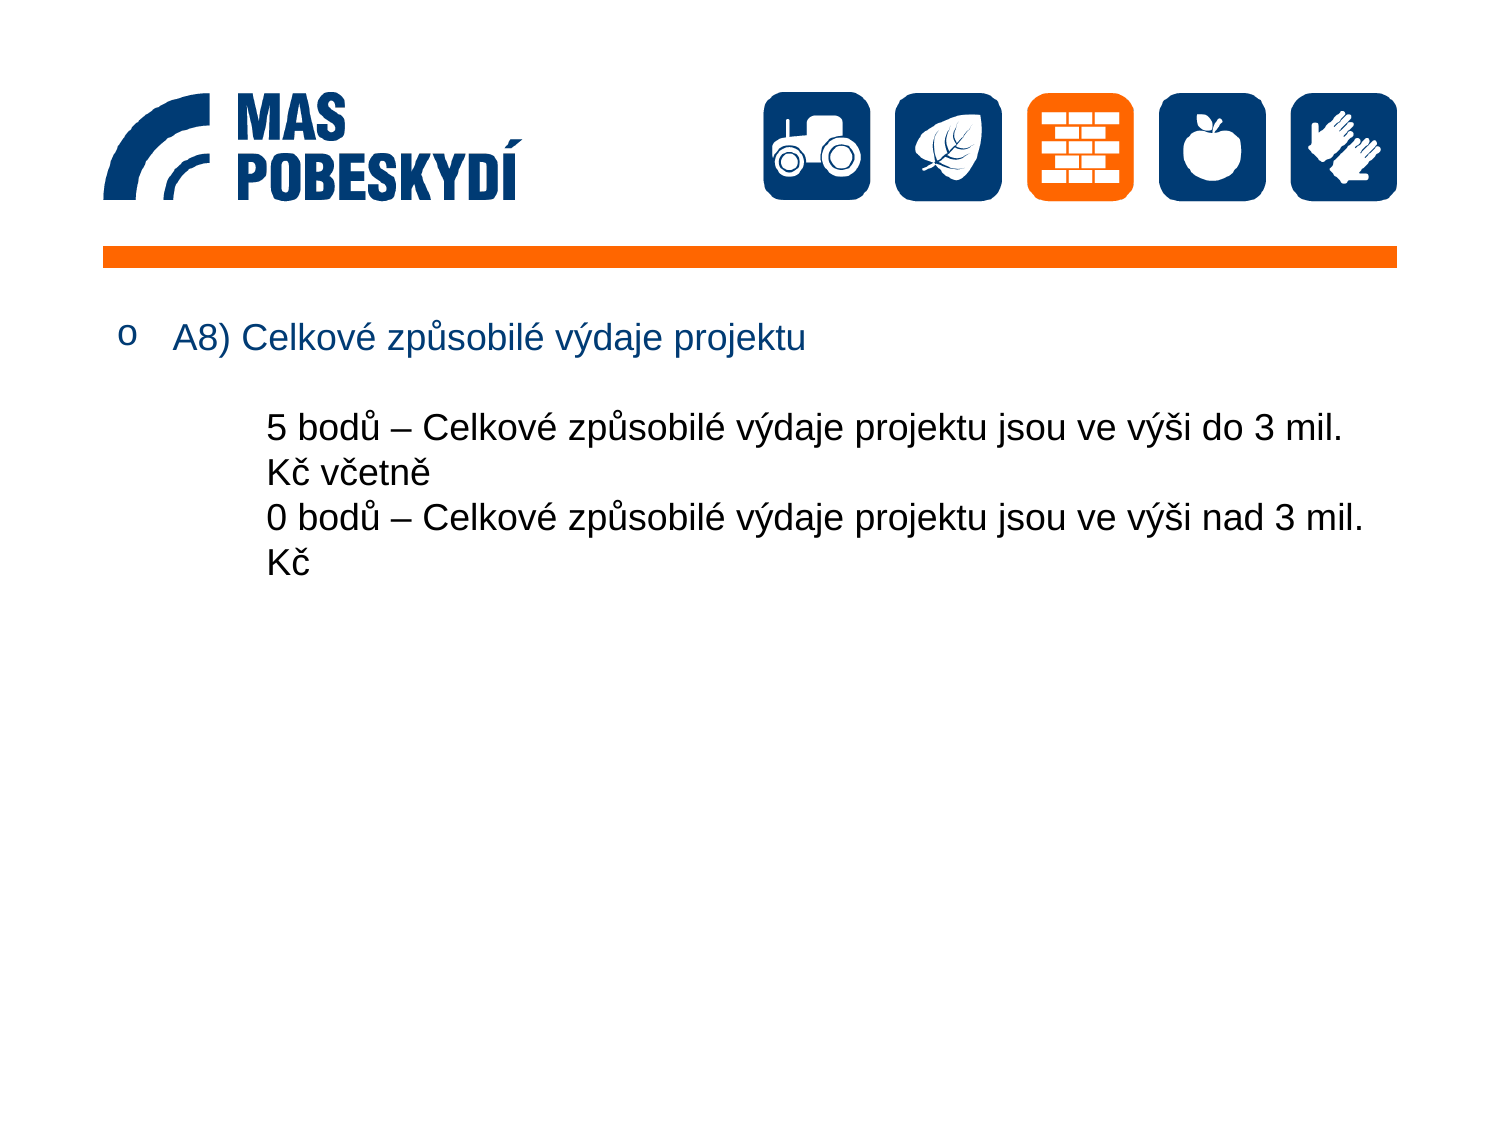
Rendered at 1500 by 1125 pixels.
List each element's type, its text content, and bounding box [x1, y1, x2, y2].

subtitle A8) Celkové způsobilé výdaje projektu 5 bodů – Celkové způsobilé výdaje projektu jsou ve výši do 3 mil. Kč včetně 0 bodů – Celkové způsobilé výdaje projektu jsou ve výši nad 3 mil. Kč [101, 305, 1396, 1021]
picture [103, 92, 1397, 268]
